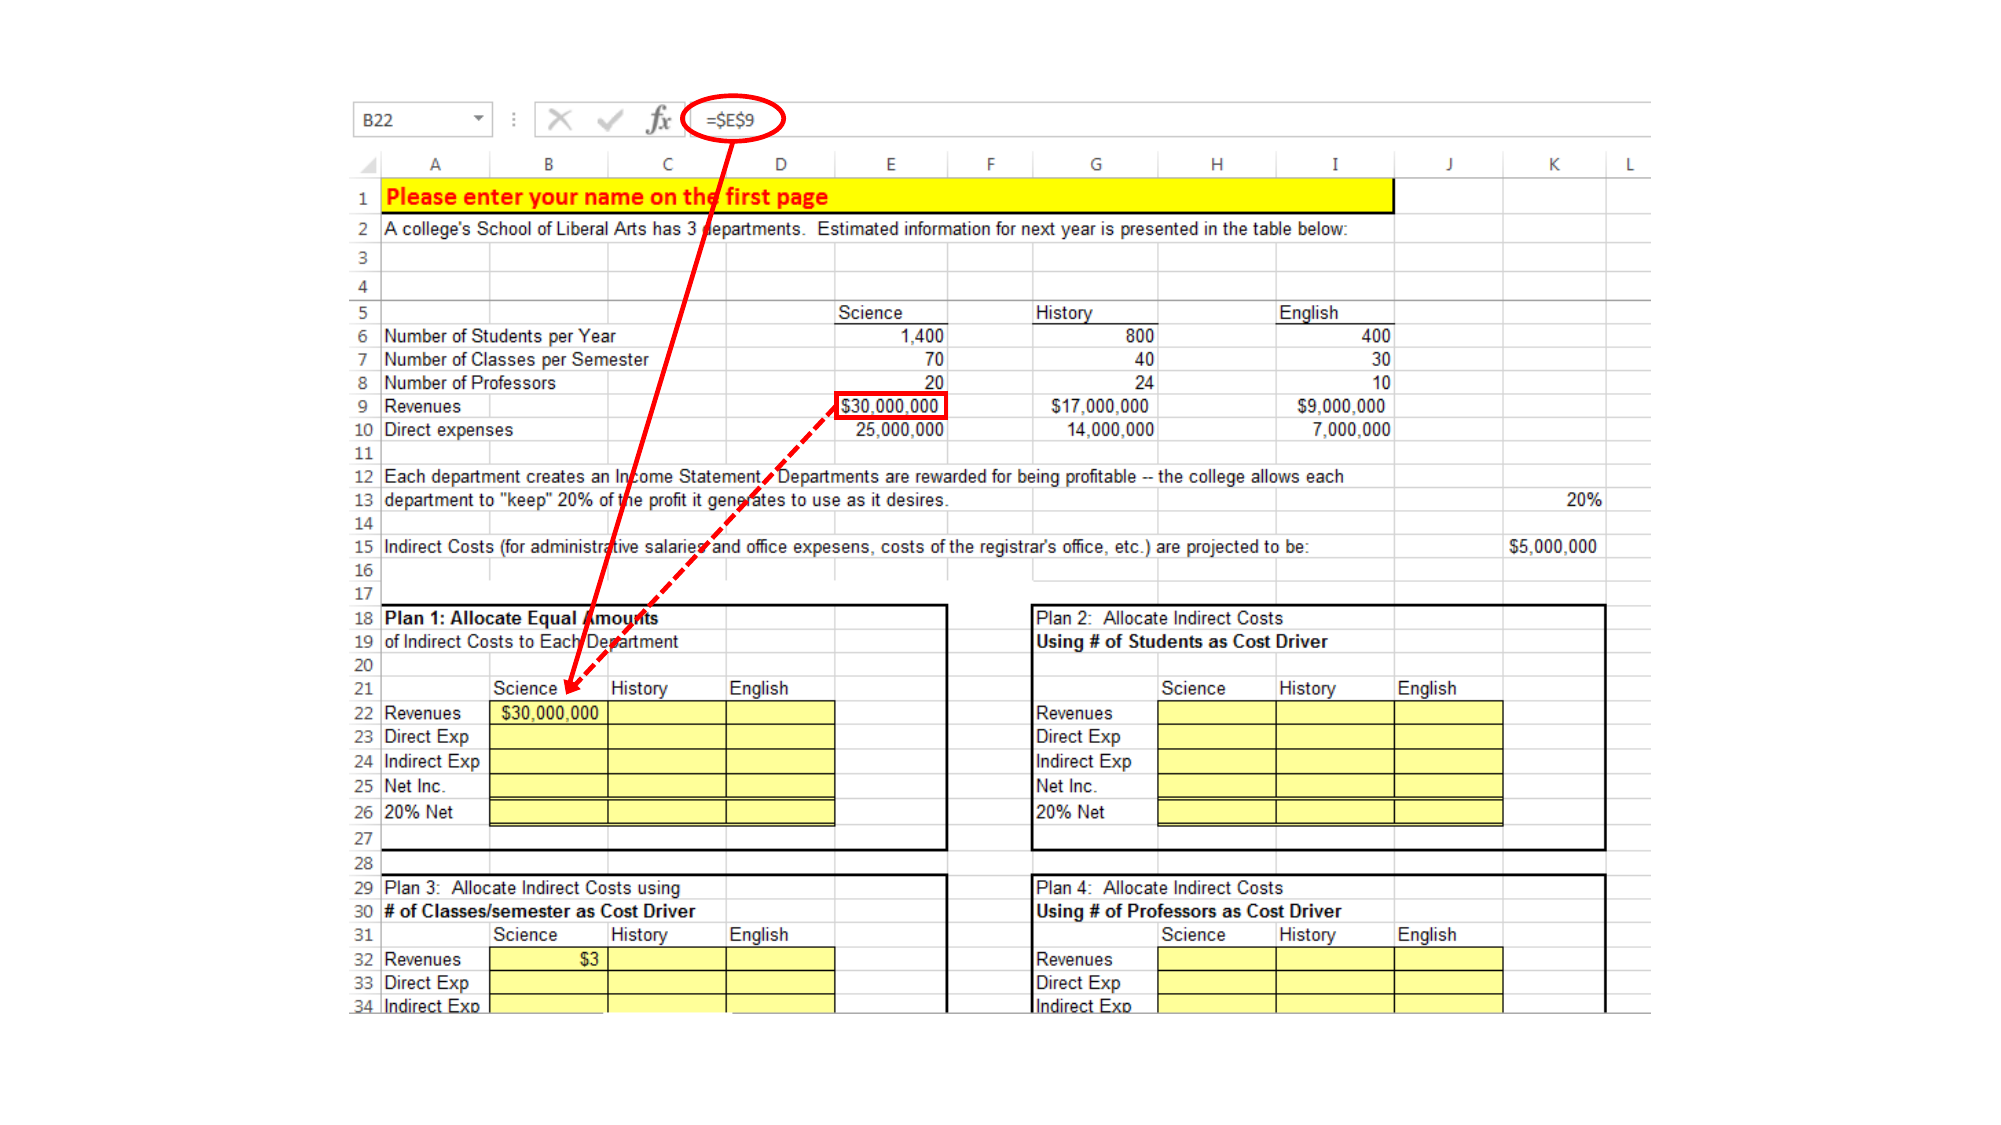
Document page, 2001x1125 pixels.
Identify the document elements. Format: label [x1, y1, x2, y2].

list [349, 88, 1651, 1014]
text_box [566, 141, 734, 405]
text_box [566, 405, 837, 695]
